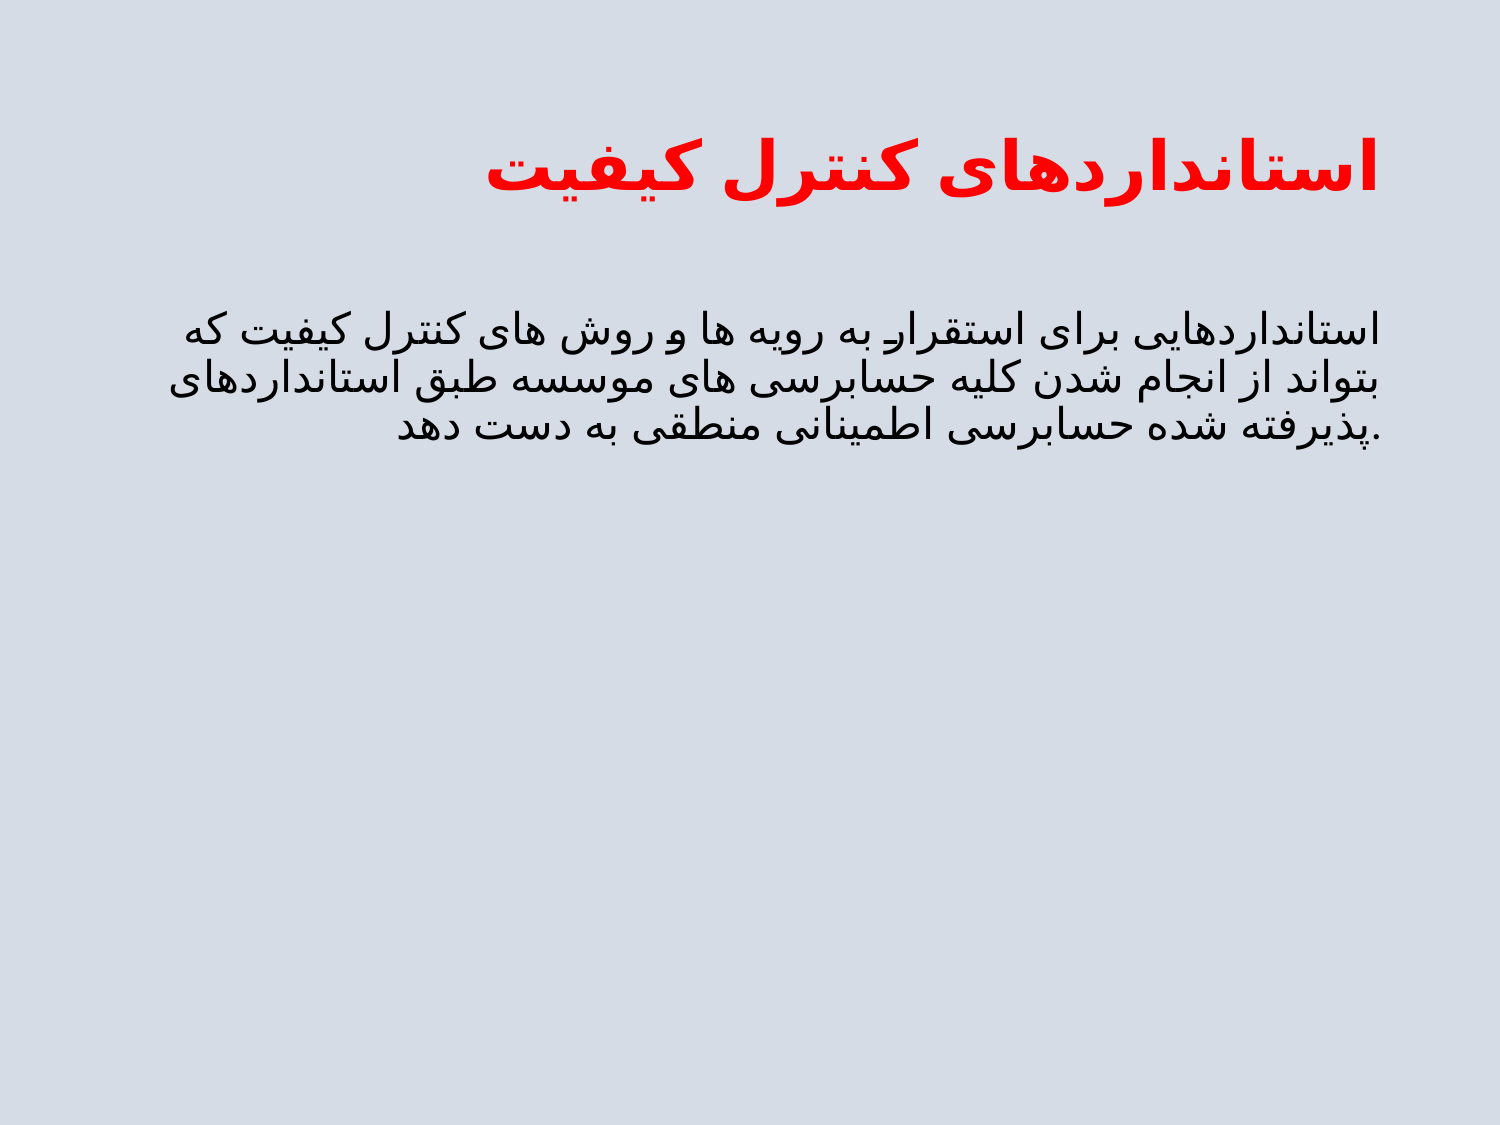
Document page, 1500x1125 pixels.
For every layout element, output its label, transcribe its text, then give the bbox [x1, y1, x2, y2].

list استانداردهایی برای استقرار به رویه ها و روش های کنترل کیفیت که بتواند از انجام شدن کلیه حسابرسی های موسسه طبق استانداردهای پذیرفته شده حسابرسی اطمینانی منطقی به دست دهد. [103, 299, 1397, 1014]
title استانداردهای کنترل کیفیت [103, 59, 1397, 278]
